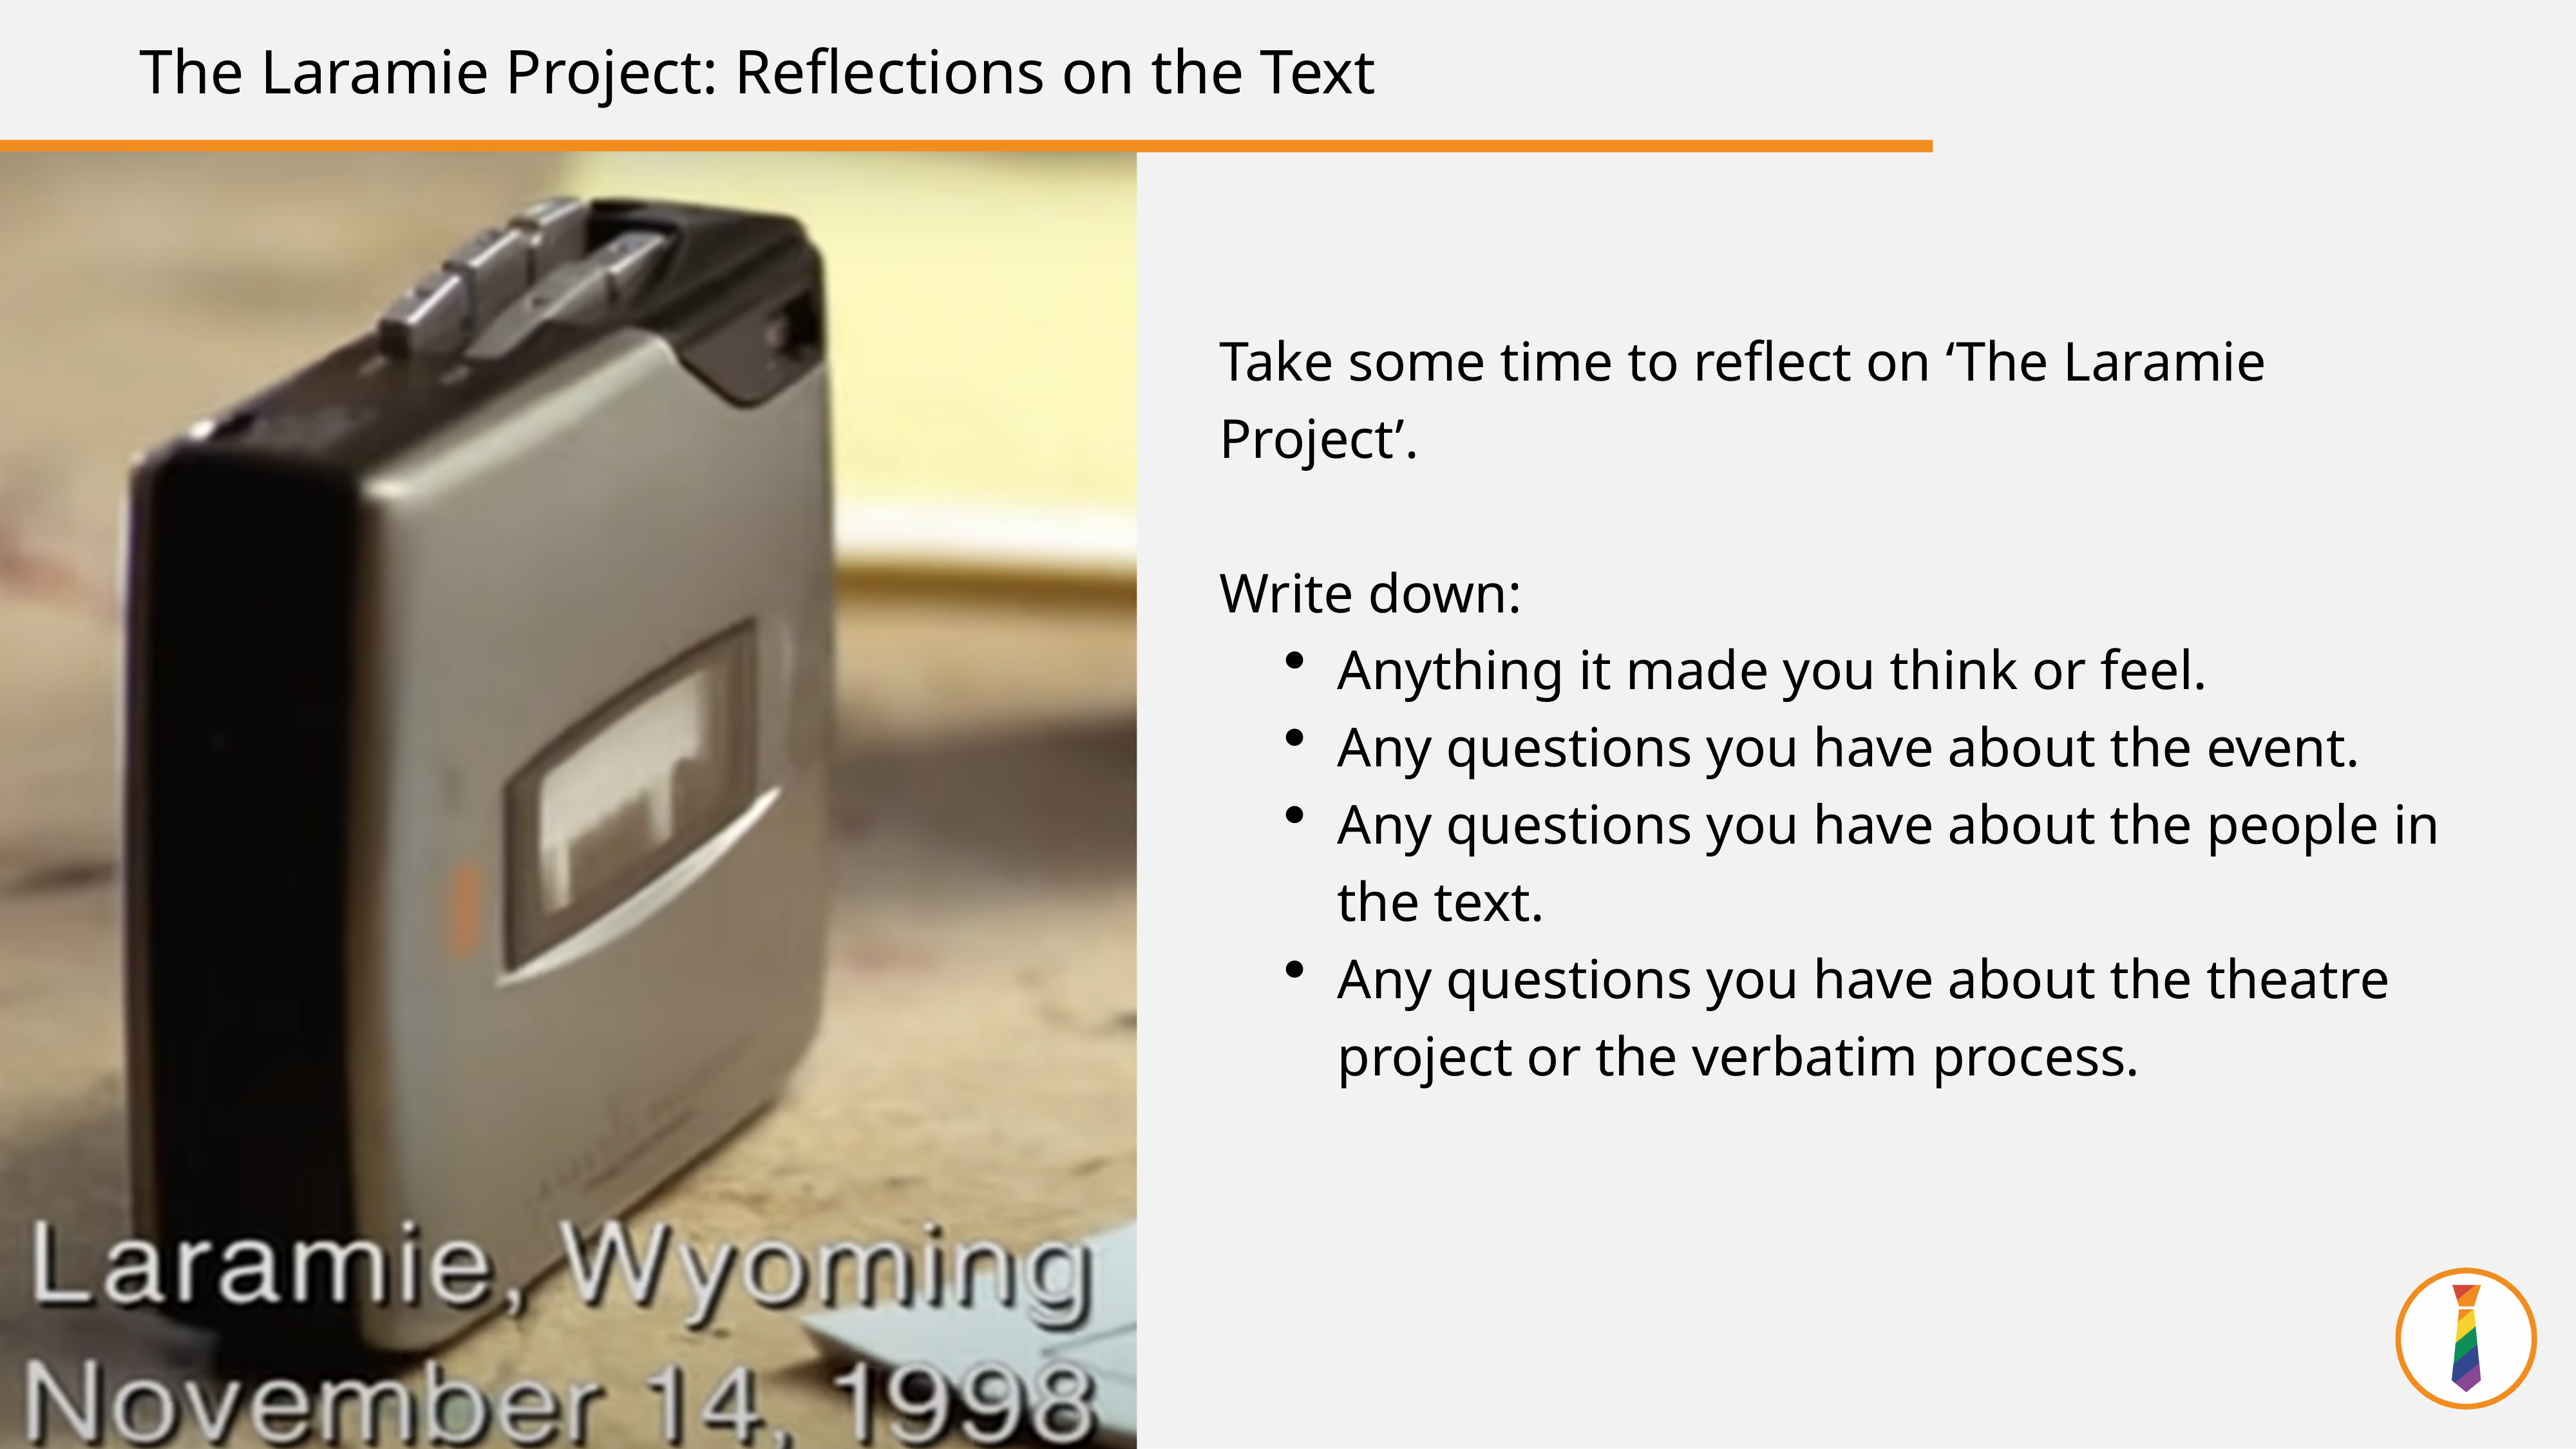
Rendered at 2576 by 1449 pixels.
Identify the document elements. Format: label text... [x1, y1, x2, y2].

text_box Take some time to reflect on ‘The Laramie Project’. Write down: Anything it made you think or feel. Any questions you have about the event. Any questions you have about the people in the text. Any questions you have about the theatre project or the verbatim process. [1214, 308, 2461, 1141]
text_box The Laramie Project: Reflections on the Text [135, 28, 1647, 132]
picture [0, 0, 2576, 1449]
